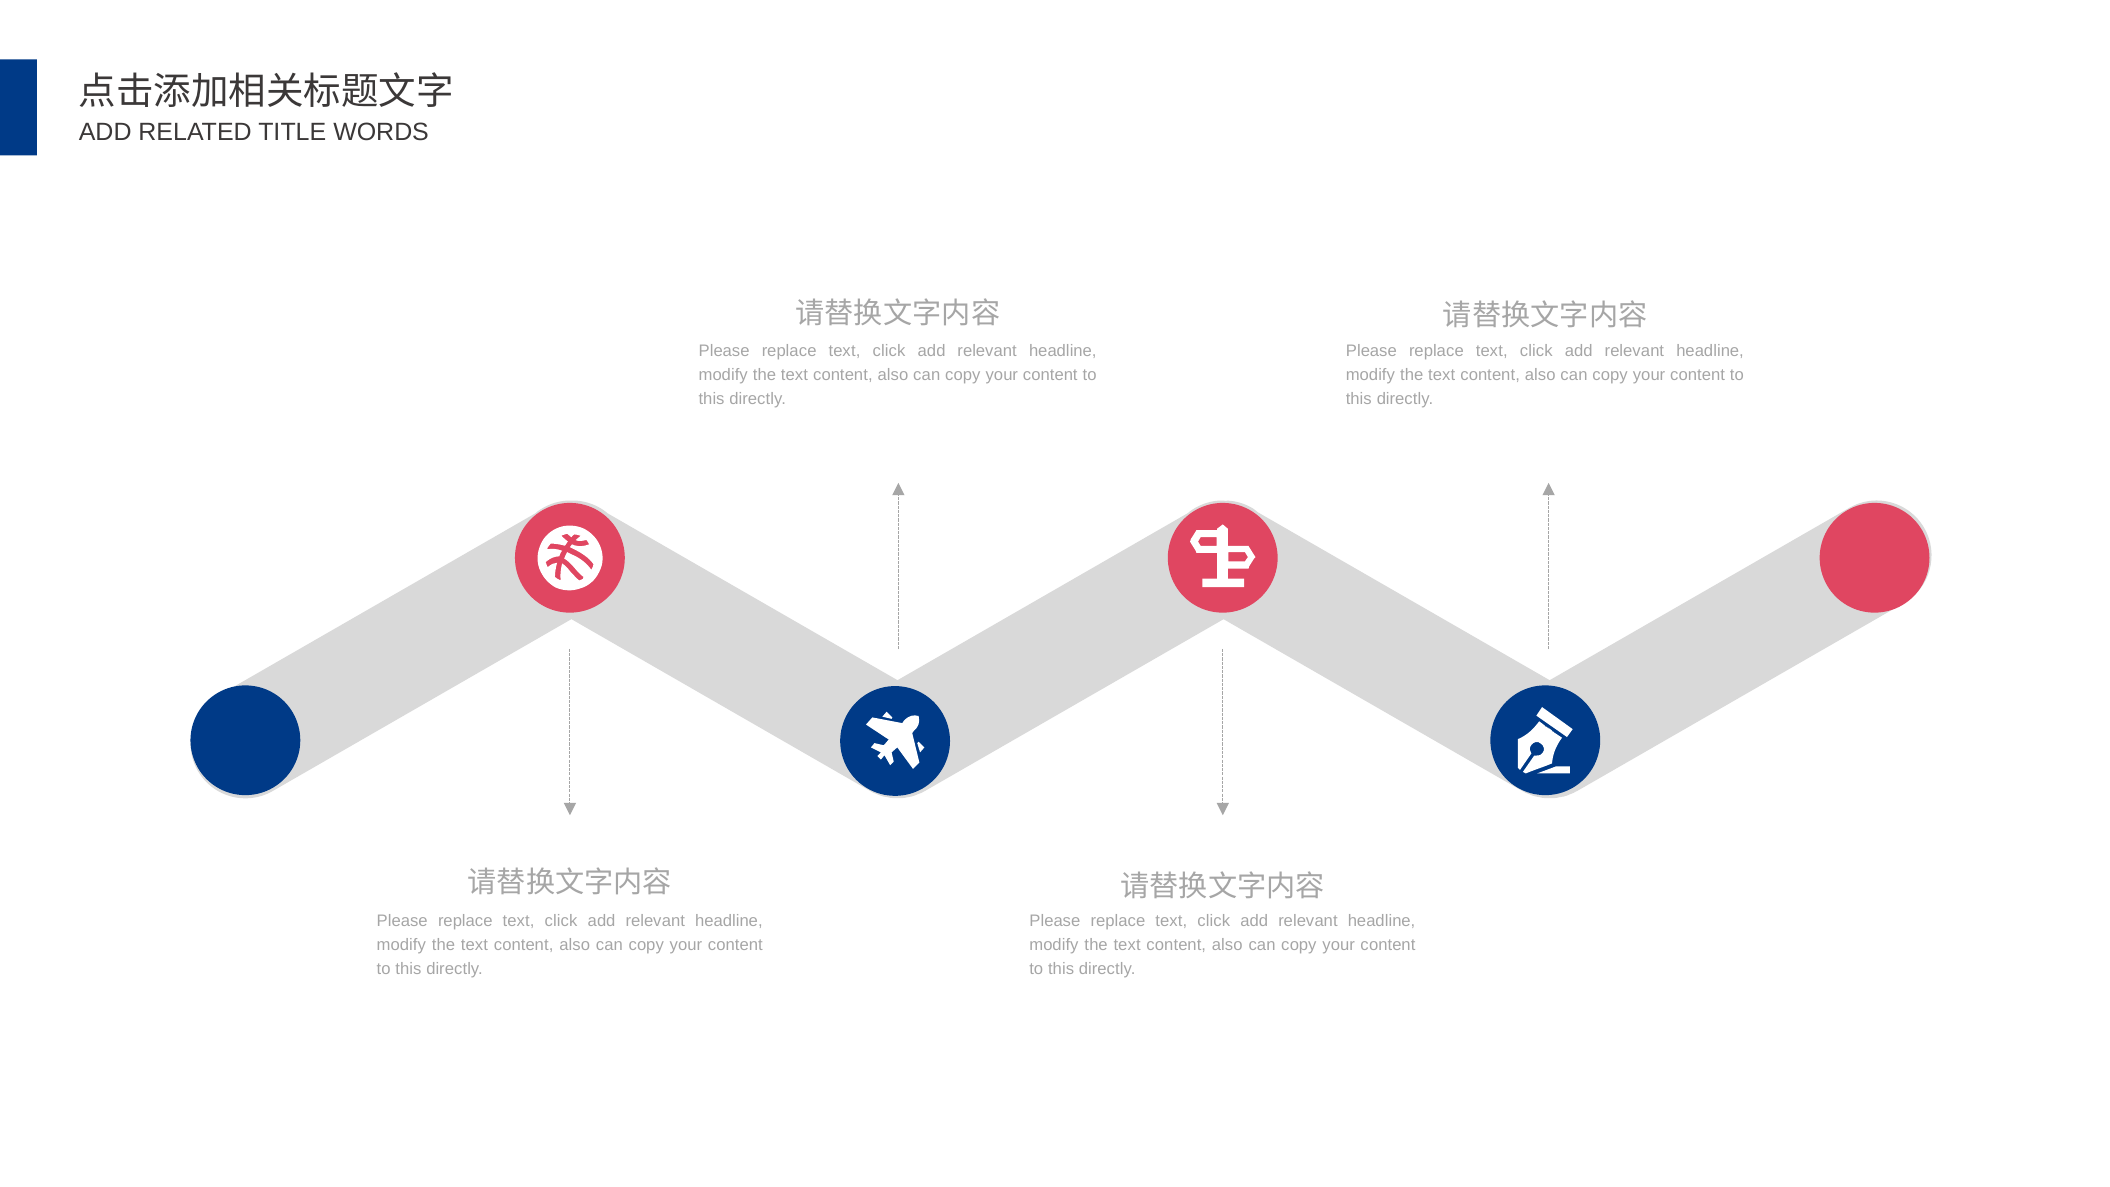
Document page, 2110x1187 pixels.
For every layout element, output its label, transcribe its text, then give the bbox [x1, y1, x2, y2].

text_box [1014, 853, 1431, 985]
text_box ADD RELATED TITLE WORDS [62, 107, 446, 154]
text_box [1331, 282, 1760, 415]
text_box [190, 268, 1930, 1030]
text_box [683, 280, 1113, 415]
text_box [361, 849, 779, 985]
text_box 点击添加相关标题文字 [62, 59, 470, 121]
